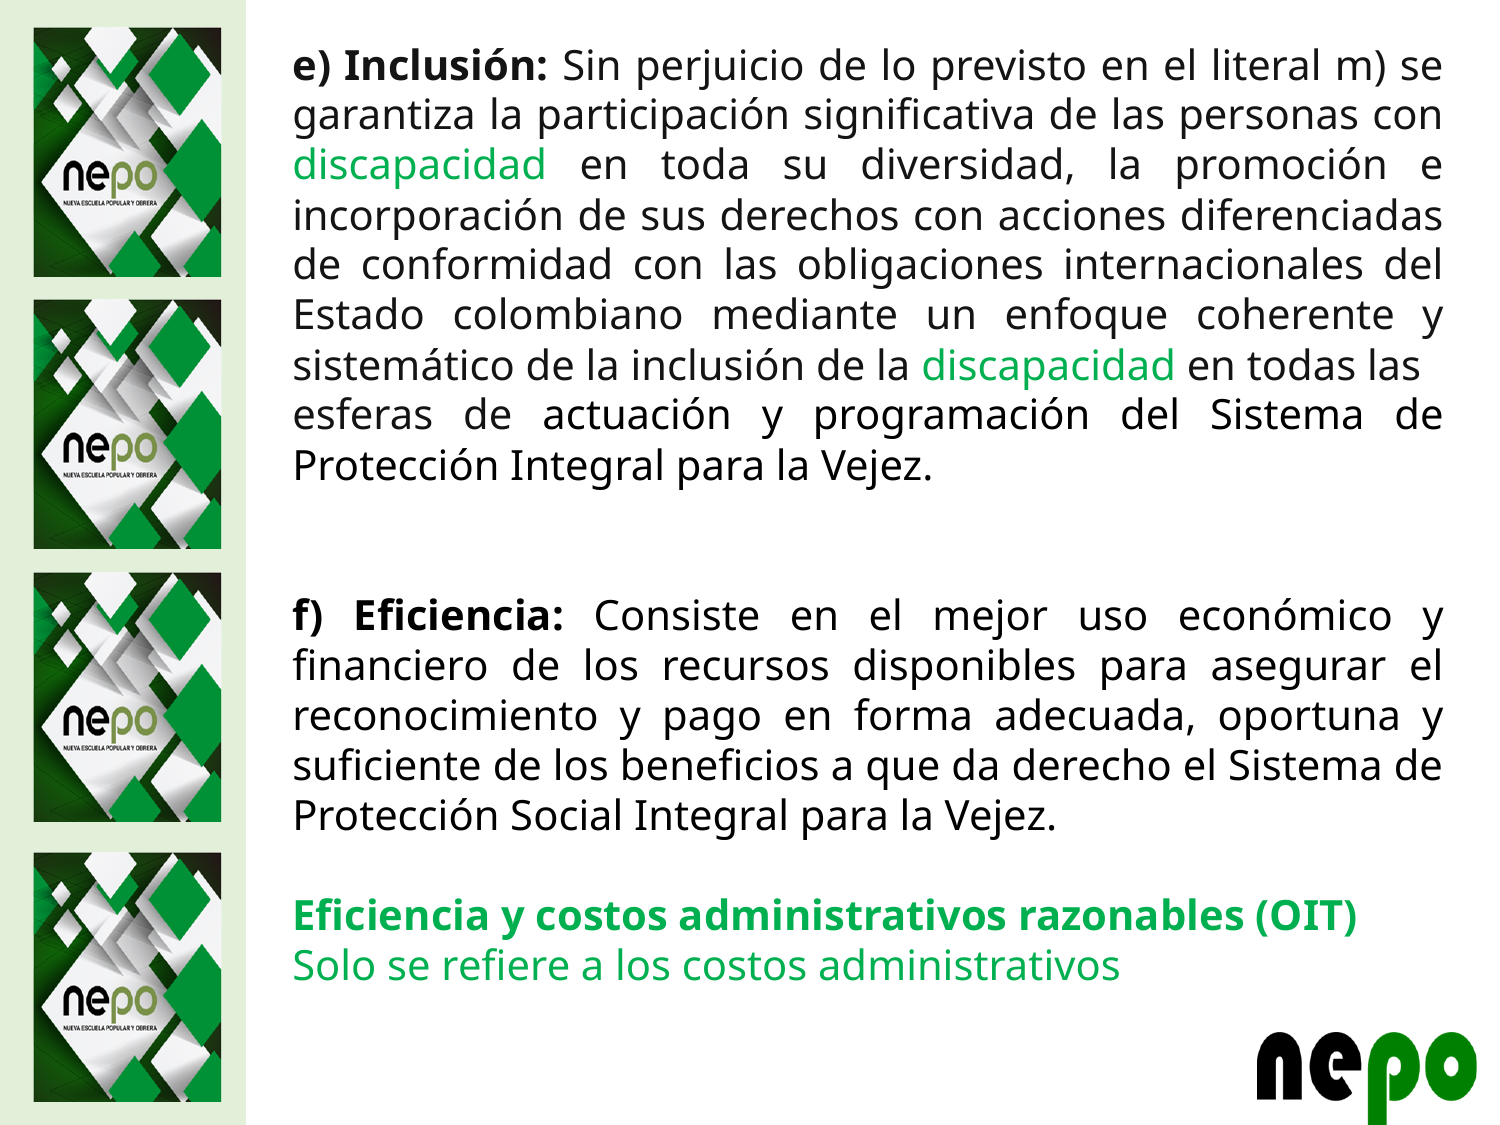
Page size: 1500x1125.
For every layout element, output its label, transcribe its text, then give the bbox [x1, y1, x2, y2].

text_box e) Inclusión: Sin perjuicio de lo previsto en el literal m) se garantiza la participación significativa de las personas con discapacidad en toda su diversidad, la promoción e incorporación de sus derechos con acciones diferenciadas de conformidad con las obligaciones internacionales del Estado colombiano mediante un enfoque coherente y sistemático de la inclusión de la discapacidad en todas las esferas de actuación y programación del Sistema de Protección Integral para la Vejez. f) Eficiencia: Consiste en el mejor uso económico y financiero de los recursos disponibles para asegurar el reconocimiento y pago en forma adecuada, oportuna y suficiente de los beneficios a que da derecho el Sistema de Protección Social Integral para la Vejez. Eficiencia y costos administrativos razonables (OIT) Solo se refiere a los costos administrativos [277, 30, 1459, 1046]
picture [0, 0, 246, 1125]
picture [1257, 1032, 1477, 1125]
